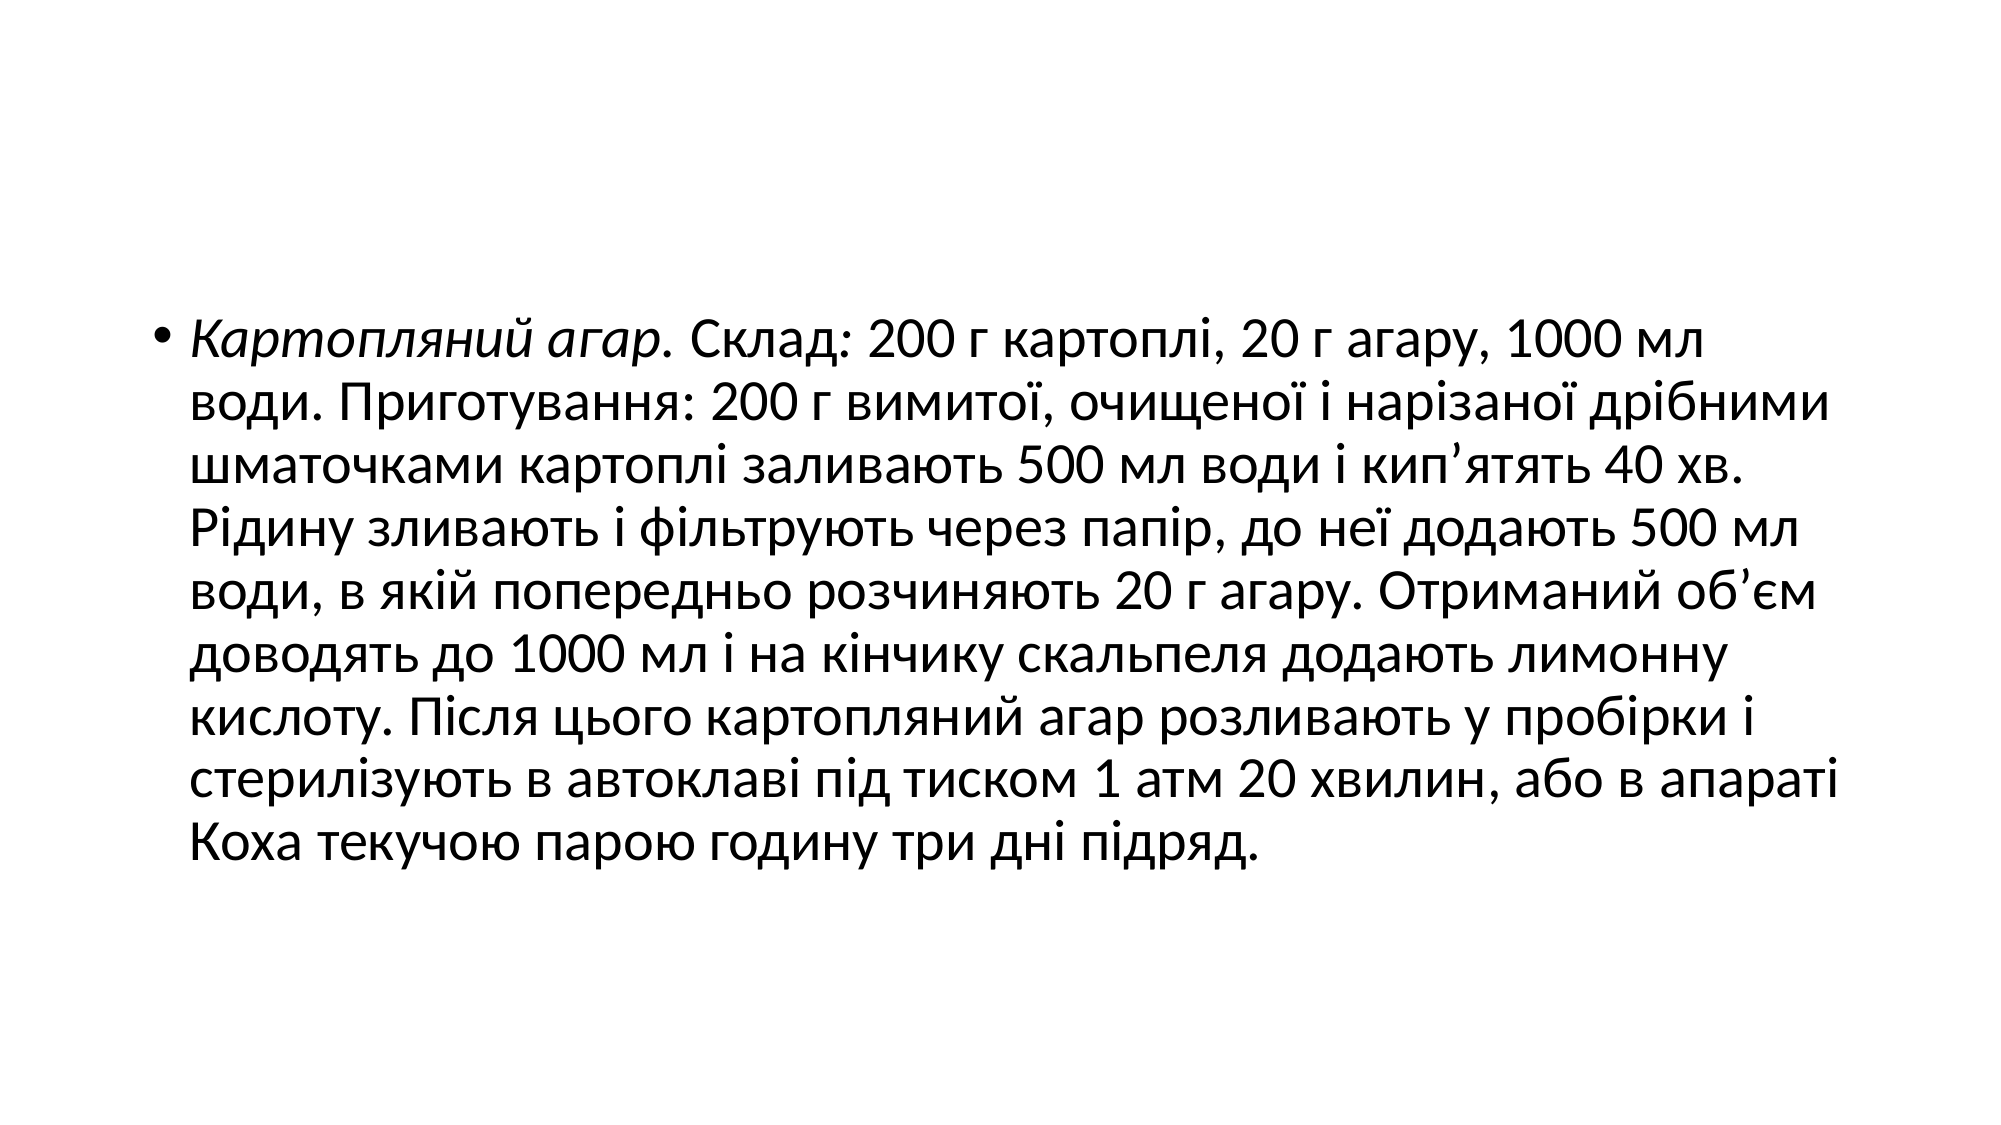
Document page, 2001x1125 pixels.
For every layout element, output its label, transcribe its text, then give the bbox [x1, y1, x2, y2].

list Картопляний агар. Склад: 200 г картоплі, 20 г агару, 1000 мл води. Приготування: 200 г вимитої, очищеної і нарізаної дрібними шматочками картоплі заливають 500 мл води і кип’ятять 40 хв. Рідину зливають і фільтрують через папір, до неї додають 500 мл води, в якій попередньо розчиняють 20 г агару. Отриманий об’єм доводять до 1000 мл і на кінчику скальпеля додають лимонну кислоту. Після цього картопляний агар розливають у пробірки і стерилізують в автоклаві під тиском 1 атм 20 хвилин, або в апараті Коха текучою парою годину три дні підряд. [137, 299, 1863, 1014]
